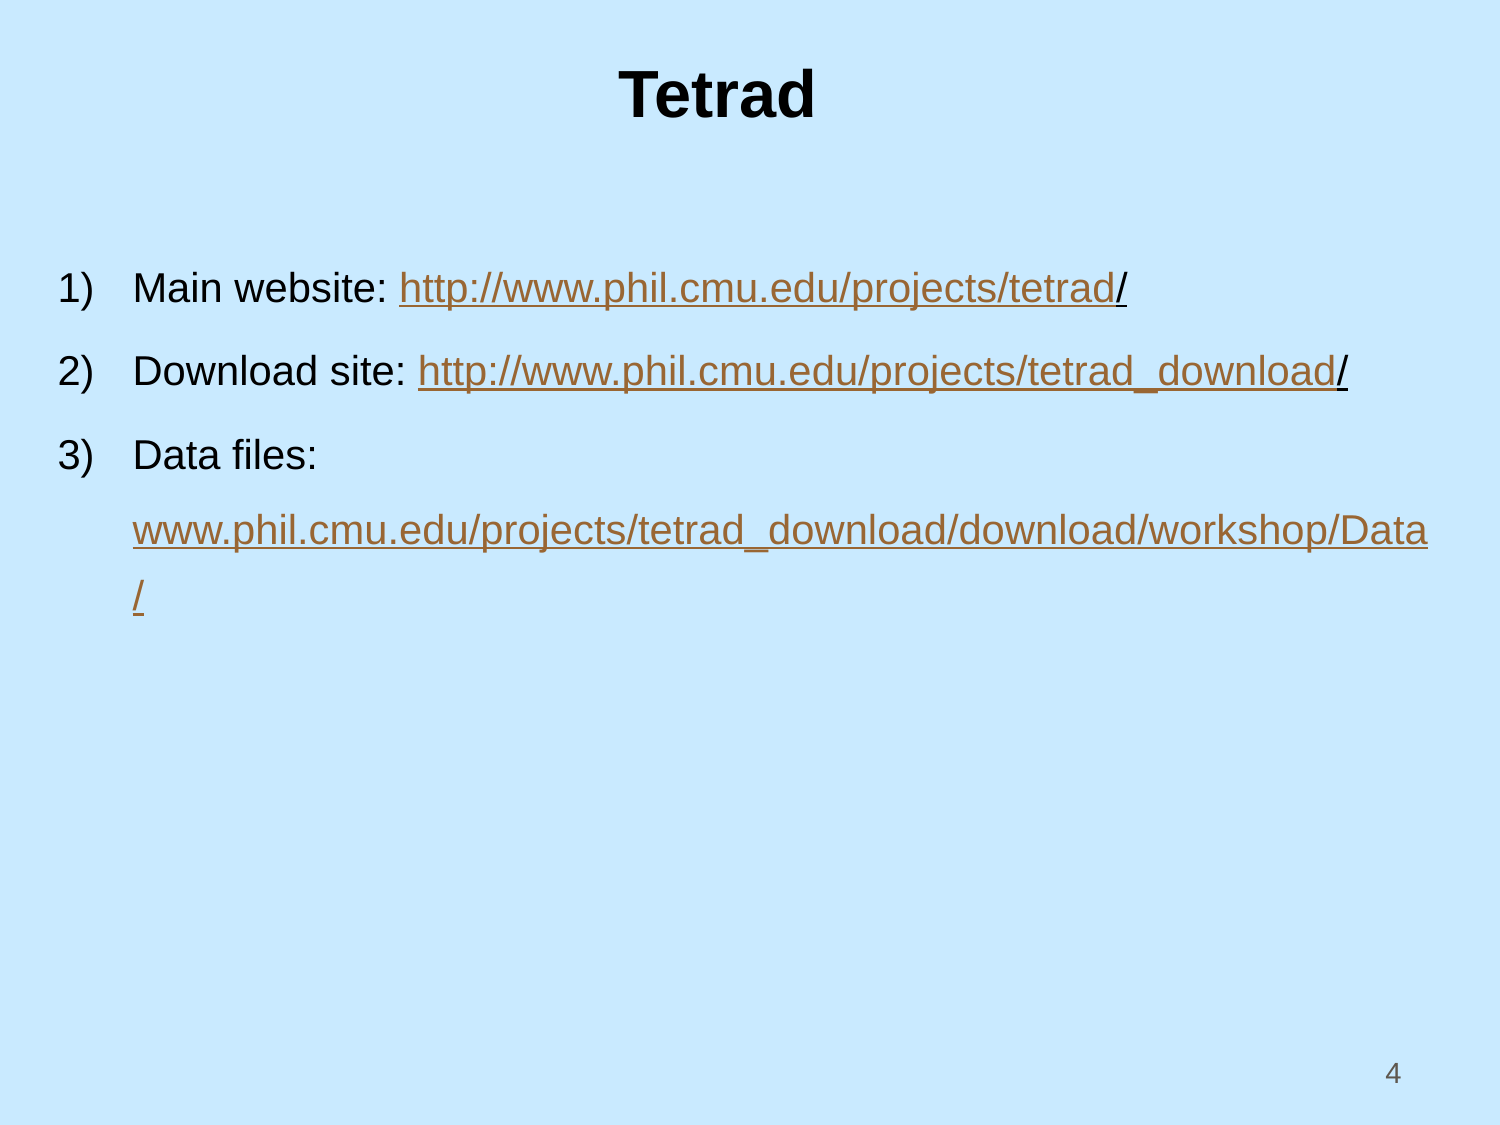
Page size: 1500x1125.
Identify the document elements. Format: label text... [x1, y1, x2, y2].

title Tetrad [80, 30, 1356, 139]
slide_number 4 [1103, 1021, 1417, 1098]
text_box Main website: http://www.phil.cmu.edu/projects/tetrad/ Download site: http://www.phil.cmu.edu/projects/tetrad_download/ Data files: www.phil.cmu.edu/projects/tetrad_download/download/workshop/Data/ [42, 228, 1452, 1028]
